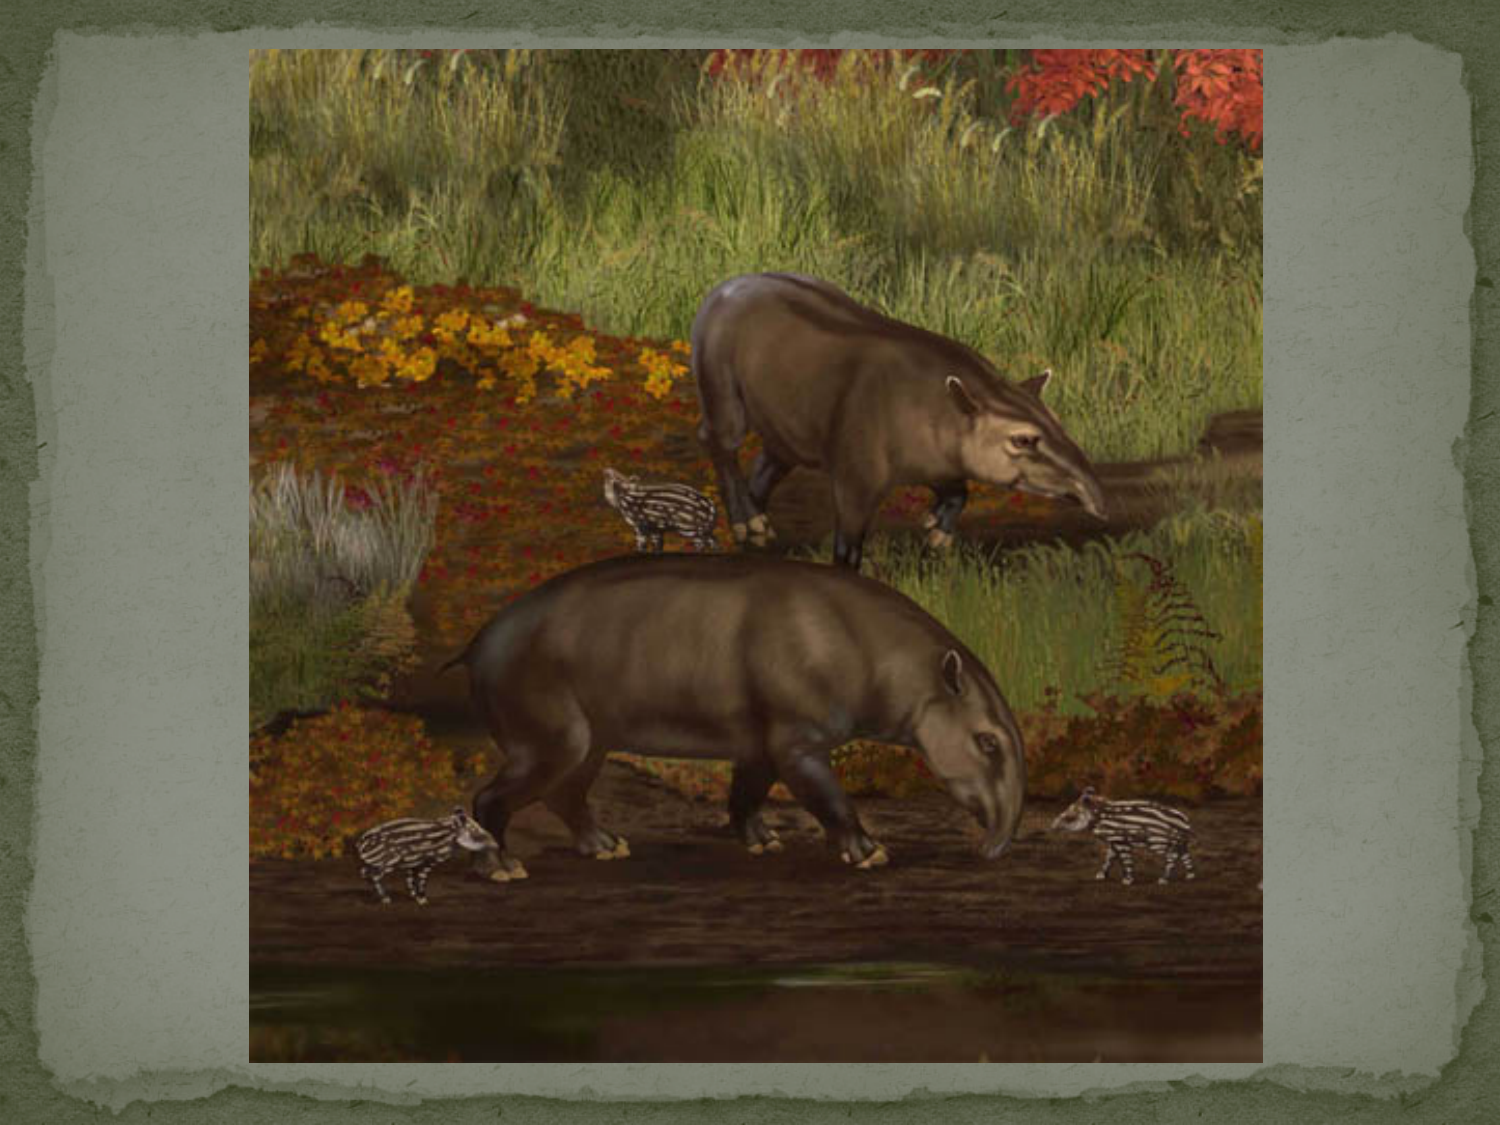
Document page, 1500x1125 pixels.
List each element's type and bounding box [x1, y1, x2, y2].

picture [249, 49, 1263, 1063]
